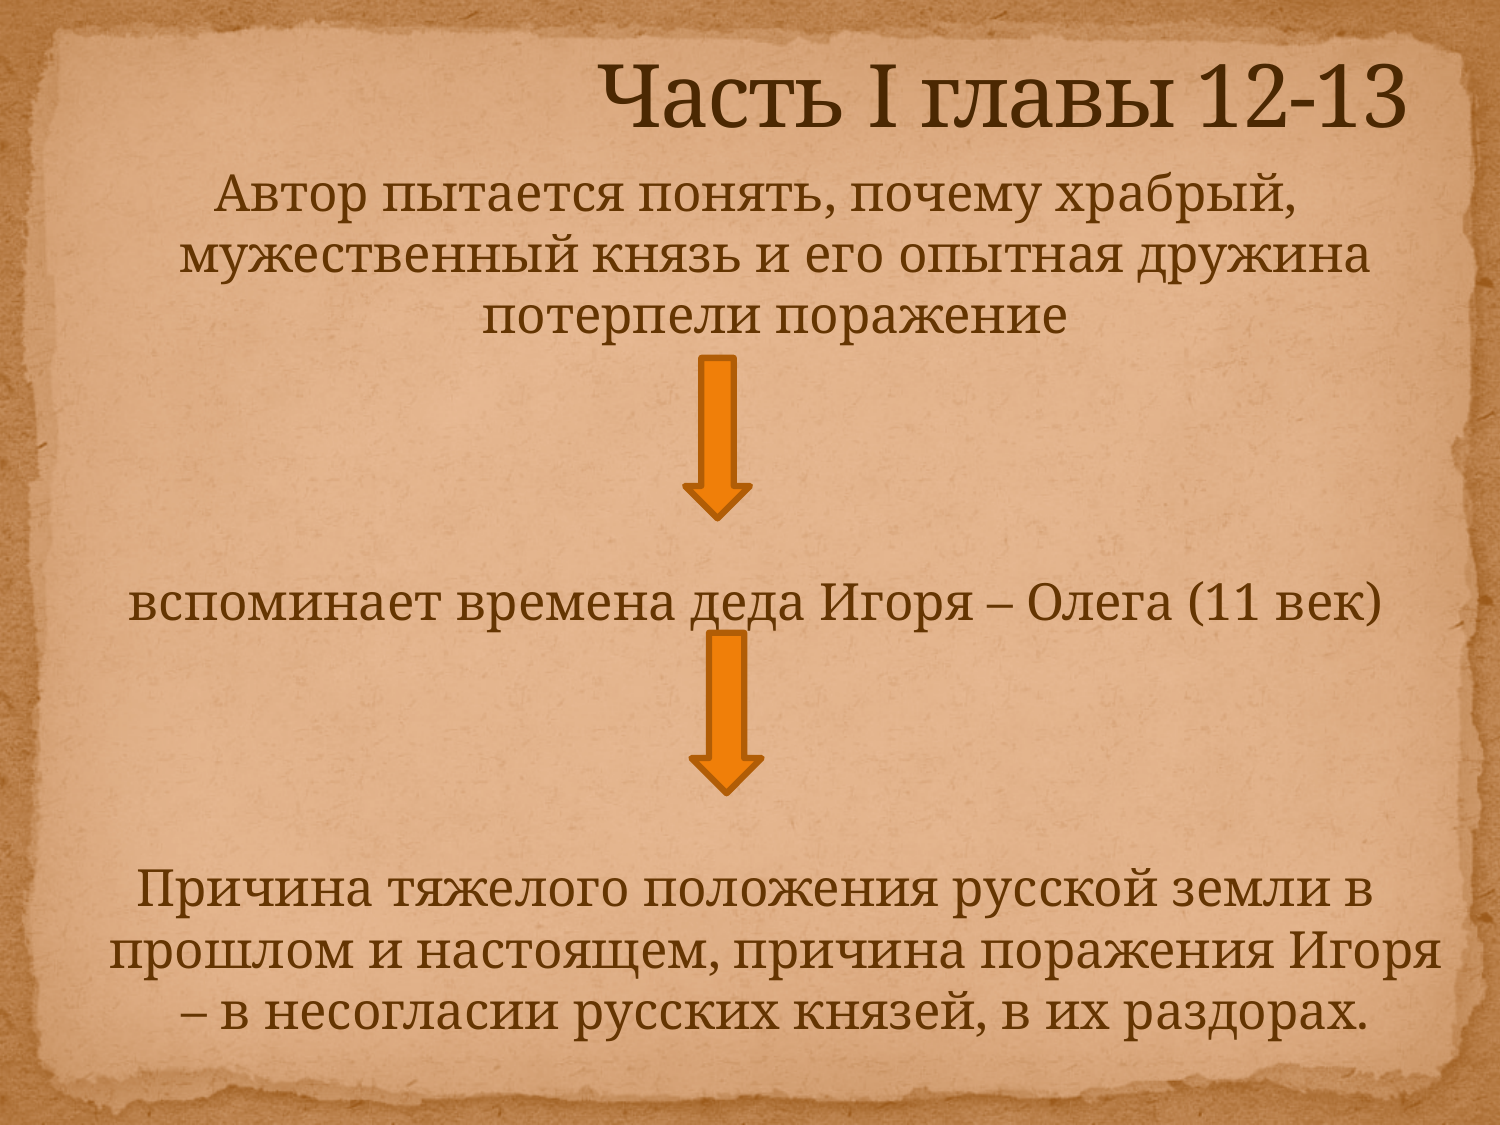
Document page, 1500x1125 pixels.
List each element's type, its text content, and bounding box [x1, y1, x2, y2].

title Часть I главы 12-13 [74, 24, 1425, 153]
text_box [688, 629, 765, 797]
list Автор пытается понять, почему храбрый, мужественный князь и его опытная дружина потерпели поражение вспоминает времена деда Игоря – Олега (11 век) Причина тяжелого положения русской земли в прошлом и настоящем, причина поражения Игоря – в несогласии русских князей, в их раздорах. [46, 152, 1465, 1067]
text_box [682, 354, 753, 522]
